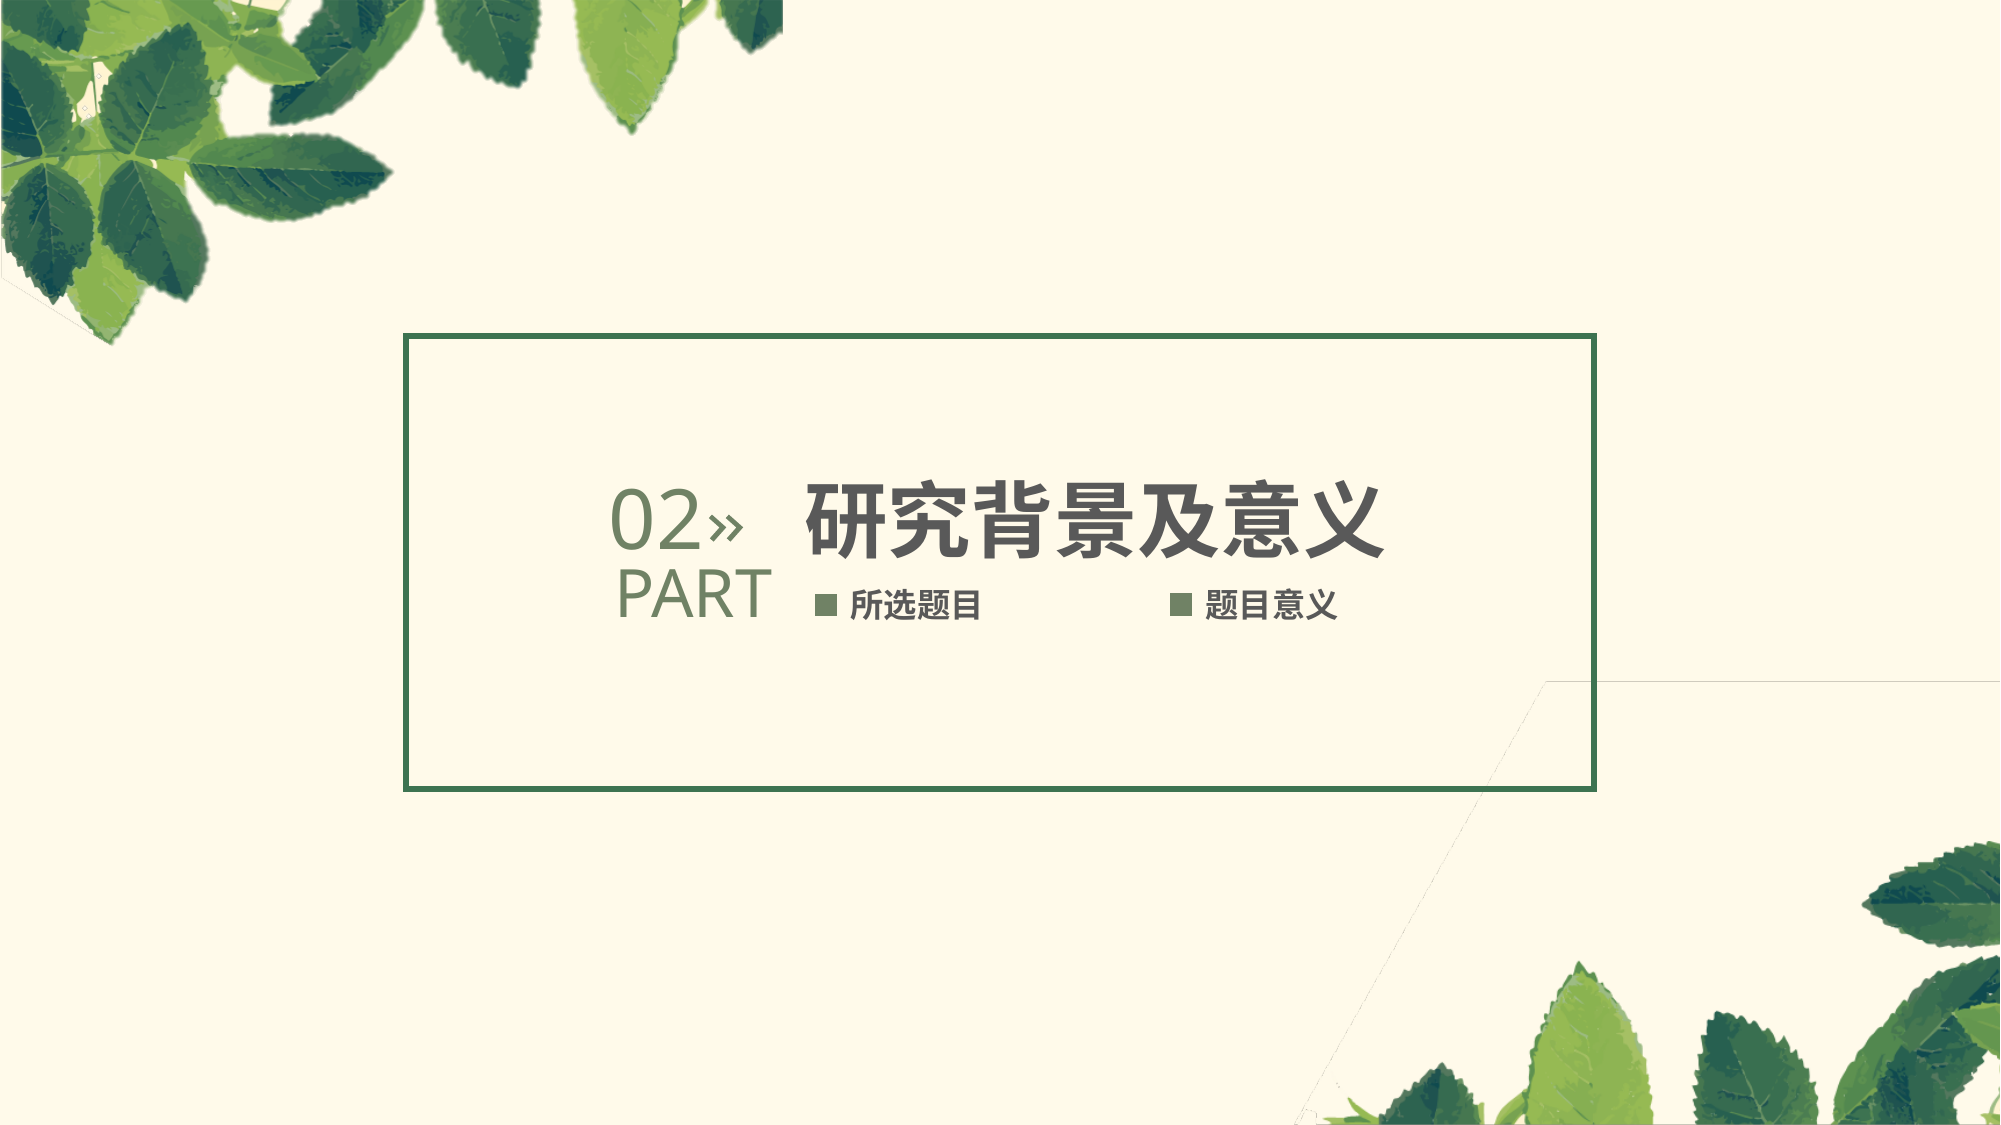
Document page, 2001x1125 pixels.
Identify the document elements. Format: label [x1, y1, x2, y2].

text_box [405, 336, 1595, 789]
text_box [594, 458, 1406, 640]
picture [1205, 411, 2000, 1125]
picture [0, 0, 958, 356]
